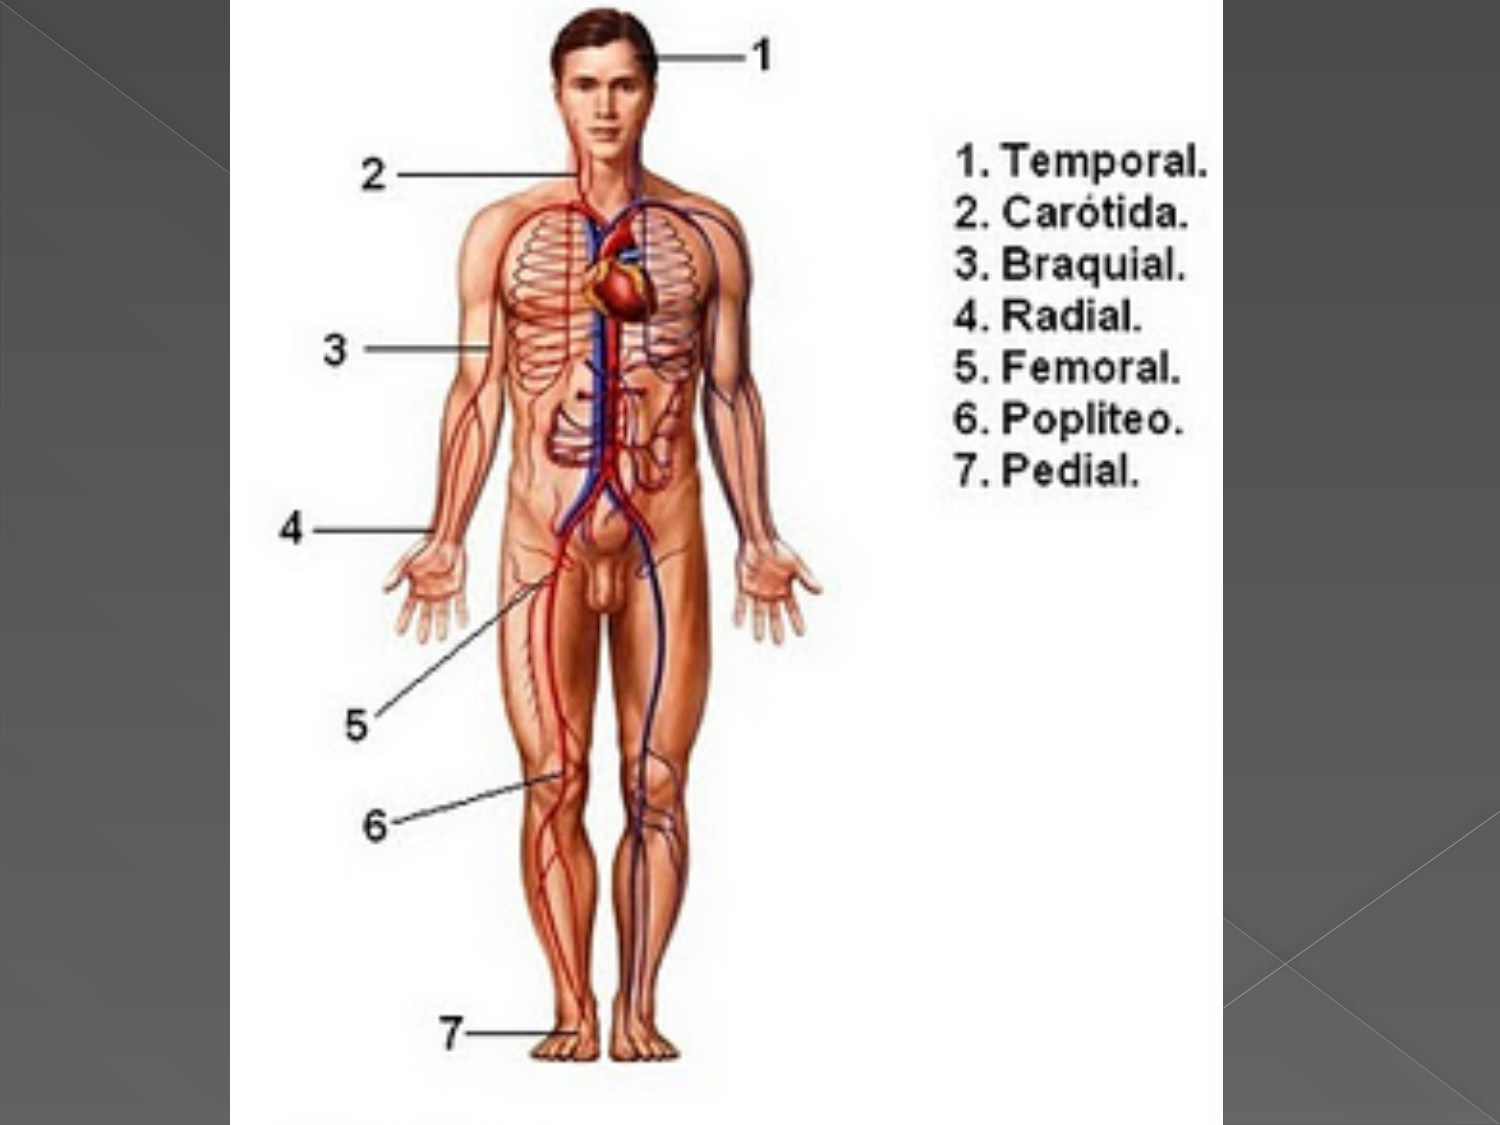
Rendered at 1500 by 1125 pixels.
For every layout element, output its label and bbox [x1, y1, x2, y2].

picture [229, 0, 1223, 1125]
